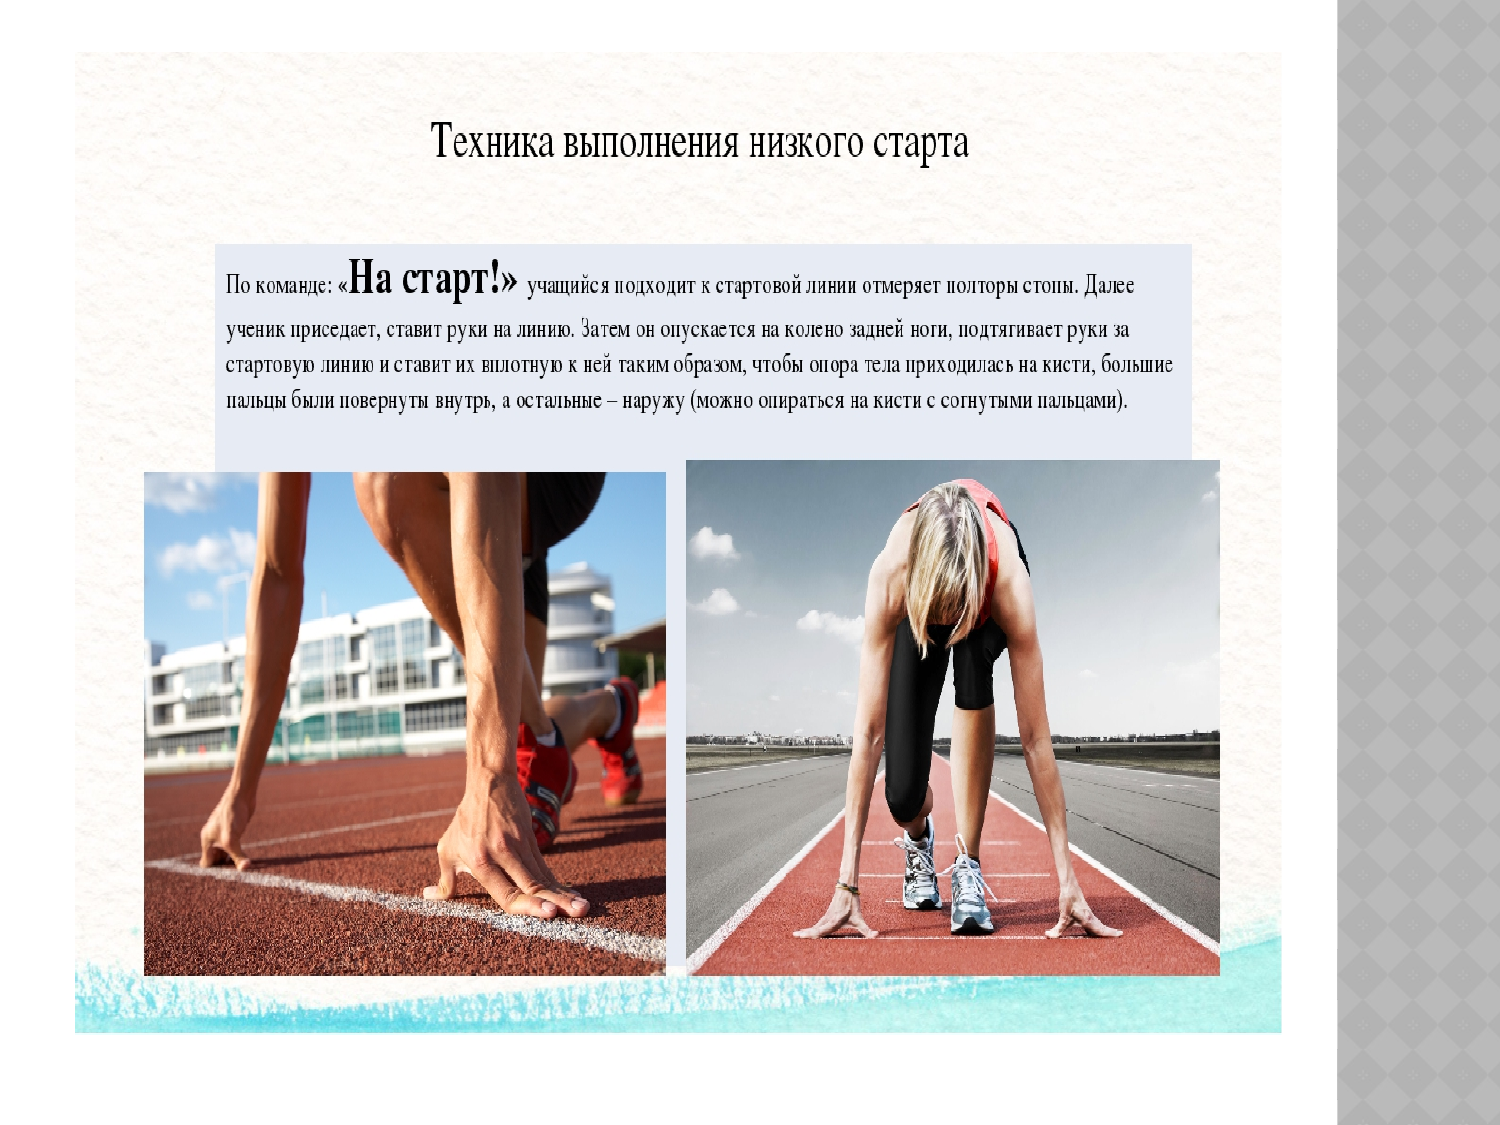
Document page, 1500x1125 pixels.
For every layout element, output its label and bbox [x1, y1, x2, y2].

list [74, 52, 1282, 1036]
